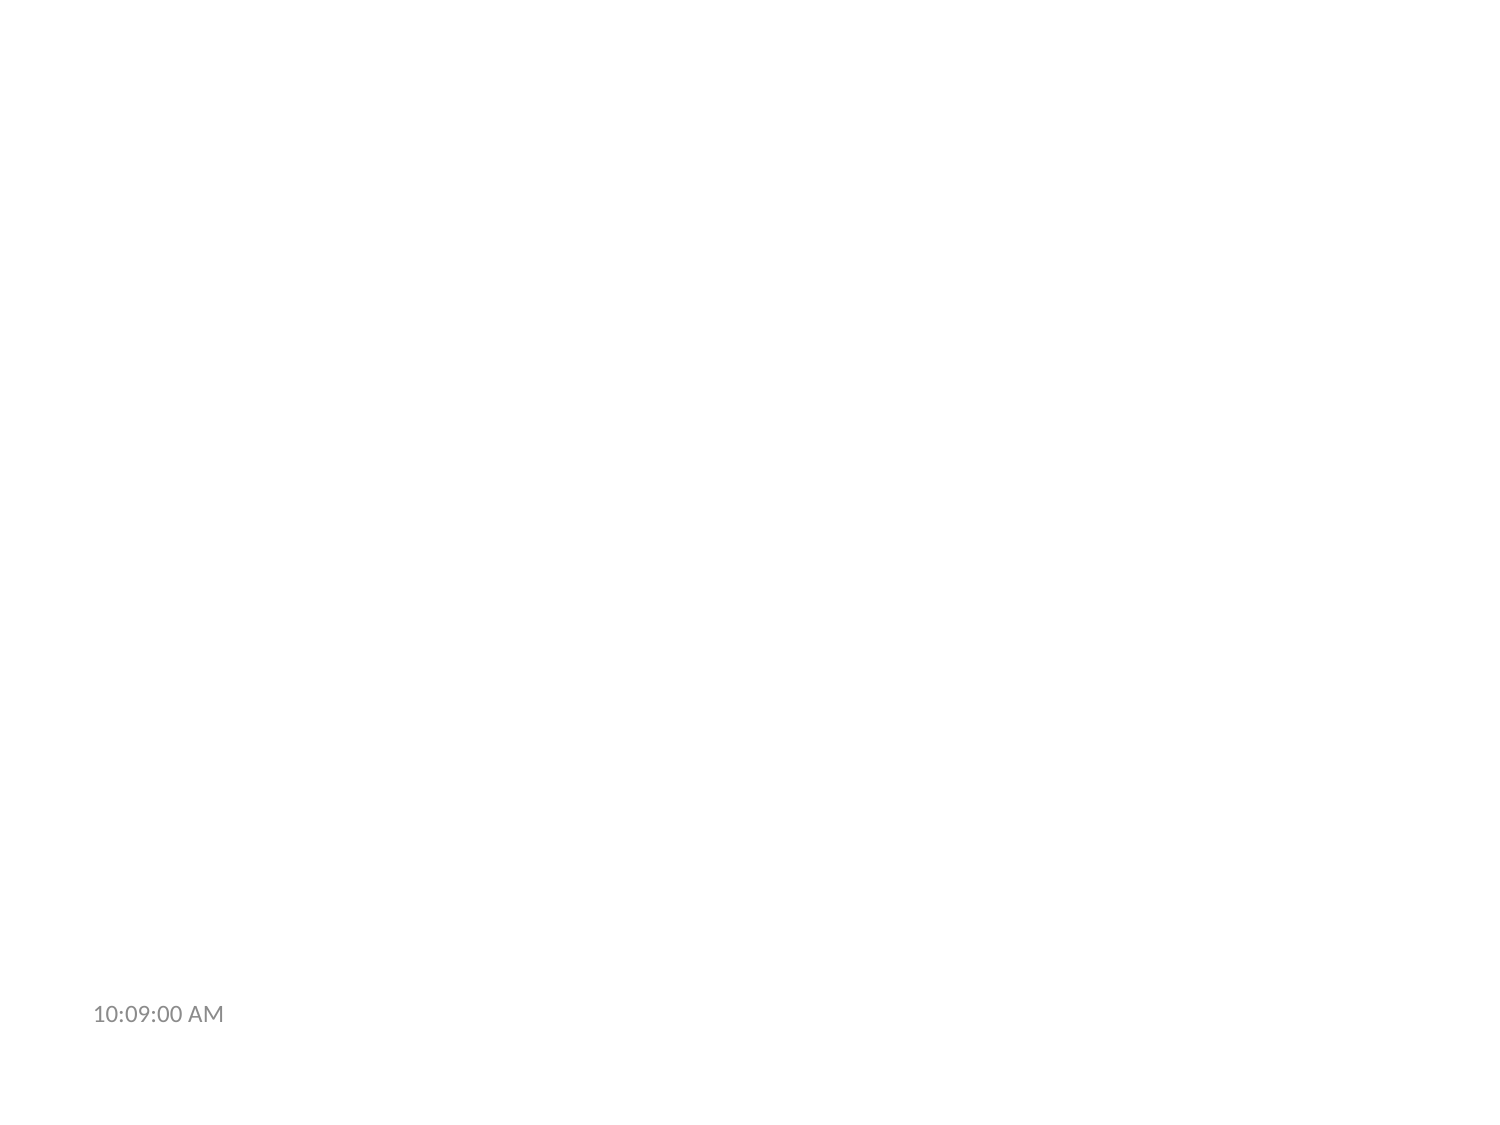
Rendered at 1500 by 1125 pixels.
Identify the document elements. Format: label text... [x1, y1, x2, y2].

text_box 3:35:09 PM [77, 982, 428, 1043]
